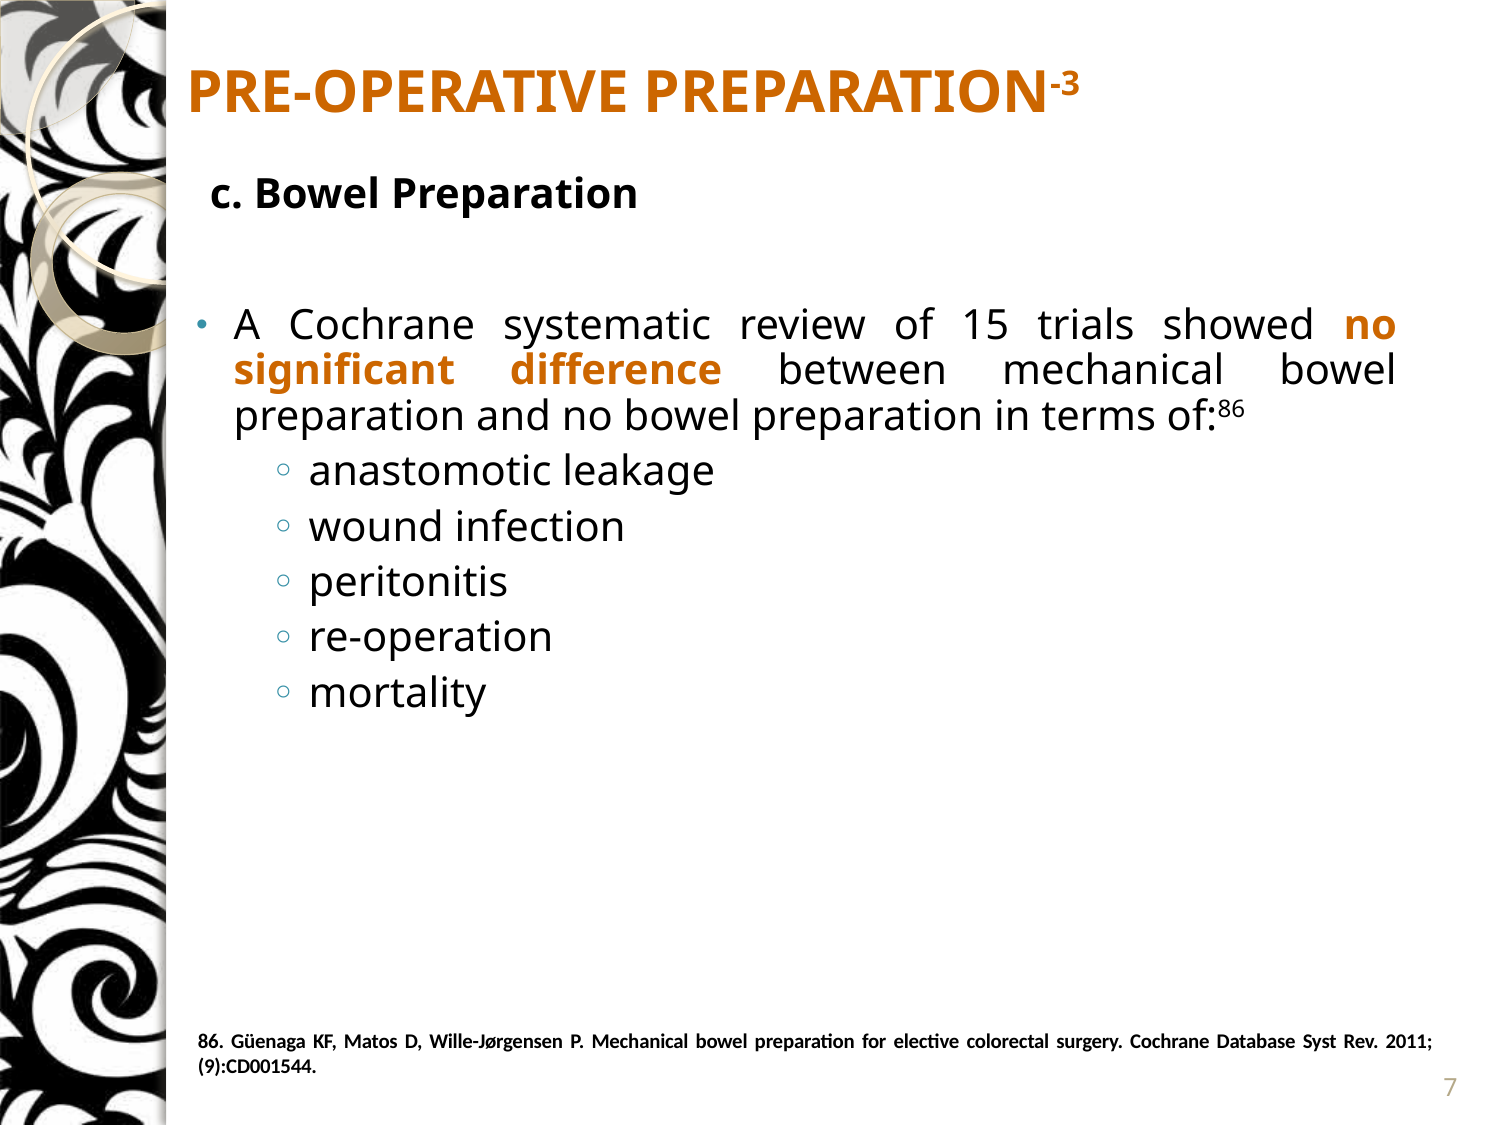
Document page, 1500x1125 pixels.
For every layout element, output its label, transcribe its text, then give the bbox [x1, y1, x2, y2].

picture [53, 241, 160, 332]
list c. Bowel Preparation A Cochrane systematic review of 15 trials showed no significant difference between mechanical bowel preparation and no bowel preparation in terms of:86 anastomotic leakage wound infection peritonitis re-operation mortality [181, 164, 1412, 953]
picture [0, 134, 166, 1125]
picture [136, 0, 164, 4]
text_box 86. Güenaga KF, Matos D, Wille-Jørgensen P. Mechanical bowel preparation for elective colorectal surgery. Cochrane Database Syst Rev. 2011;(9):CD001544. [182, 1020, 1447, 1086]
title PRE-OPERATIVE PREPARATION-3 [171, 0, 1402, 183]
picture [32, 13, 160, 207]
slide_number 7 [1413, 1034, 1488, 1113]
picture [62, 195, 160, 280]
